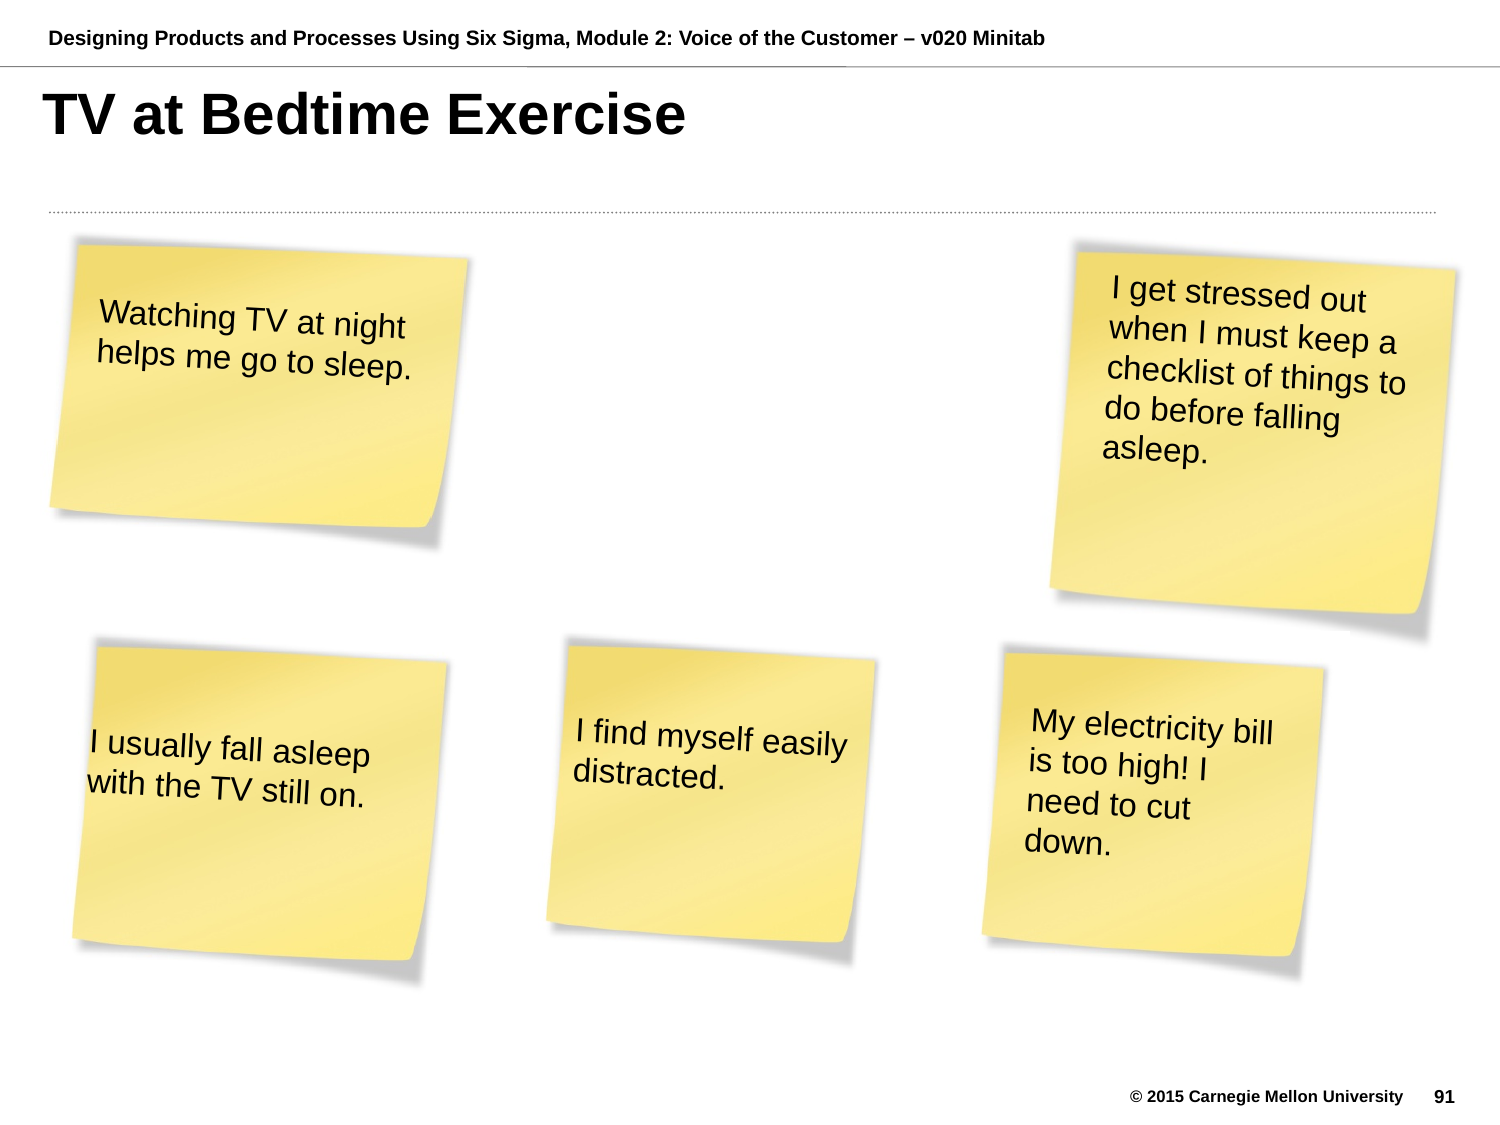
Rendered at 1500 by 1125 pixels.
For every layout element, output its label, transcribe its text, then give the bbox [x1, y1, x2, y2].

picture [48, 624, 476, 1010]
title TV at Bedtime Exercise [42, 89, 1438, 146]
picture [960, 226, 1487, 1003]
picture [24, 224, 501, 571]
picture [524, 624, 901, 988]
